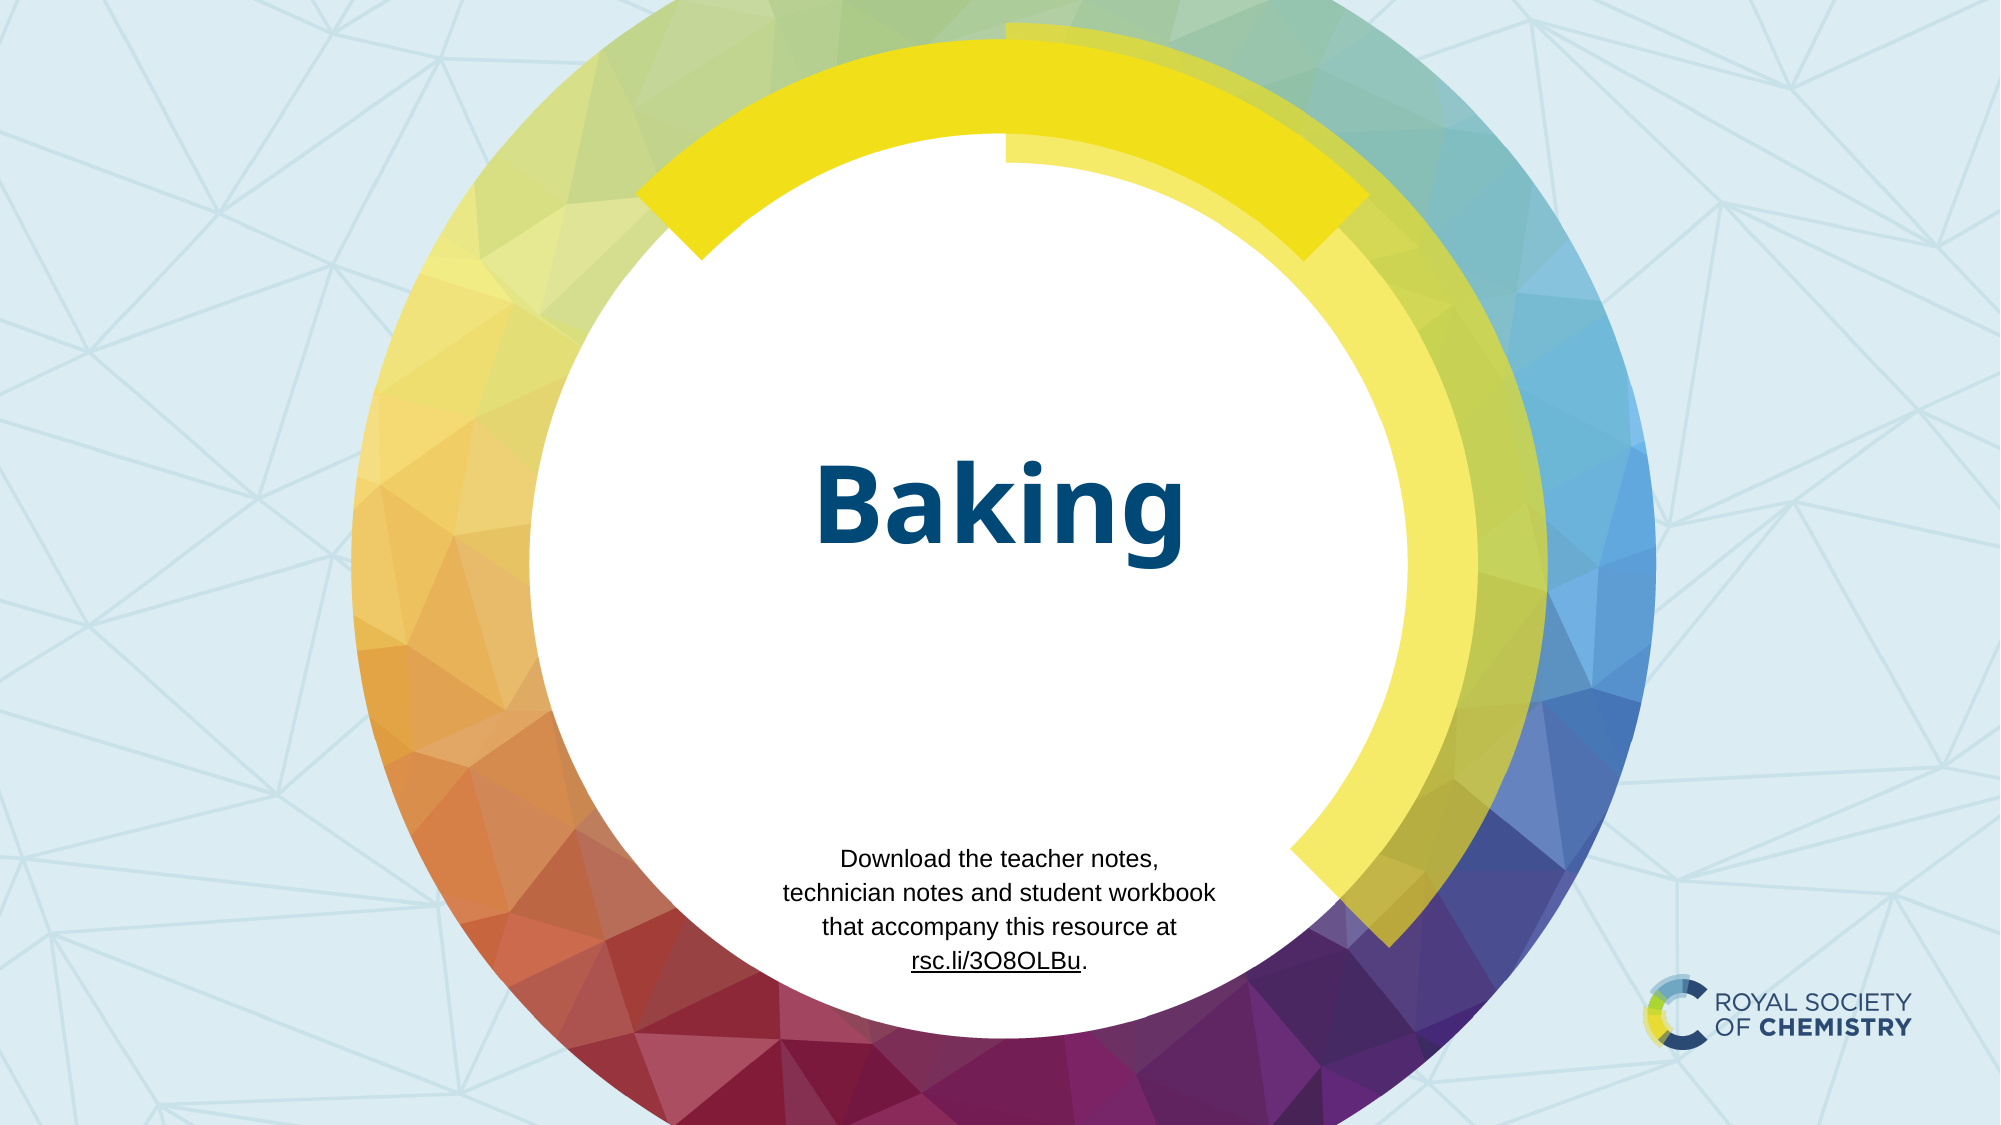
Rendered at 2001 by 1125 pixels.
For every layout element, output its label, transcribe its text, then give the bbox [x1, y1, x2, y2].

picture [0, 0, 2001, 1125]
list Download the teacher notes, technician notes and student workbook that accompany this resource at rsc.li/3O8OLBu. [557, 790, 1443, 975]
title Baking [557, 363, 1443, 637]
